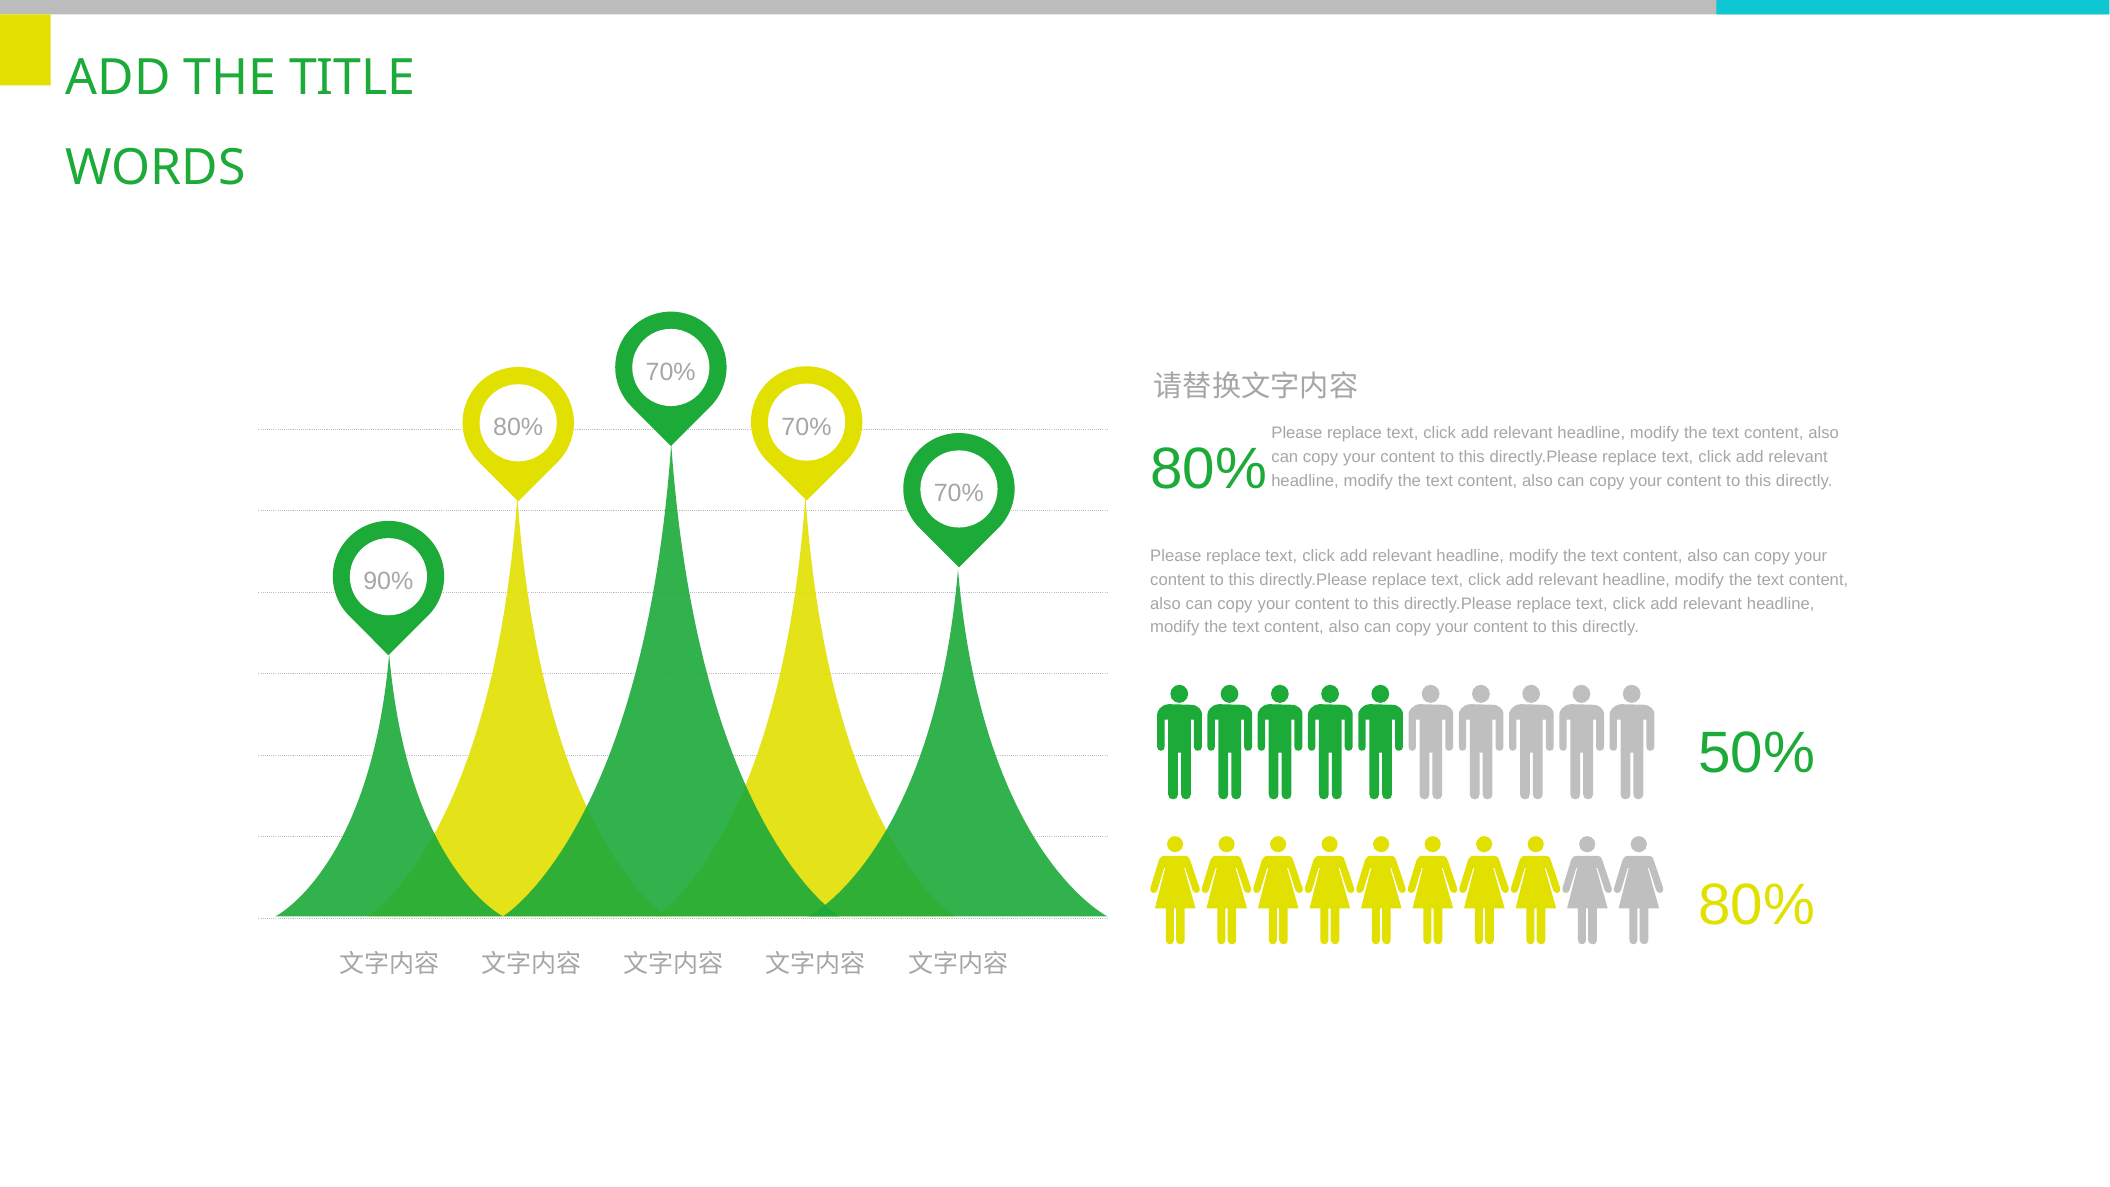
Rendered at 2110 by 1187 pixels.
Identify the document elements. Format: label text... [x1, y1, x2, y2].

text_box 文字内容 [623, 941, 724, 978]
text_box 80% [1150, 416, 1268, 501]
text_box 80% [1698, 852, 1816, 937]
text_box 文字内容 [481, 941, 582, 978]
text_box 请替换文字内容 [1153, 360, 1463, 403]
text_box 50% [1698, 700, 1816, 785]
text_box 文字内容 [907, 941, 1009, 978]
text_box 文字内容 [765, 941, 866, 978]
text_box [332, 520, 445, 633]
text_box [615, 311, 727, 423]
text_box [462, 366, 574, 479]
text_box ADD THE TITLE WORDS [50, 7, 583, 202]
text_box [903, 433, 1015, 545]
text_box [258, 429, 1108, 919]
text_box 文字内容 [339, 941, 440, 978]
text_box Please replace text, click add relevant headline, modify the text content, also can copy your content to this directly.Please replace text, click add relevant headline, modify the text content, also can copy your content to this directly.Please replace text, click add relevant headline, modify the text content, also can copy your content to this directly. [1150, 540, 1850, 637]
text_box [1149, 836, 1664, 945]
text_box Please replace text, click add relevant headline, modify the text content, also can copy your content to this directly.Please replace text, click add relevant headline, modify the text content, also can copy your content to this directly. [1271, 417, 1850, 490]
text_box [1157, 684, 1655, 800]
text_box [750, 366, 863, 478]
